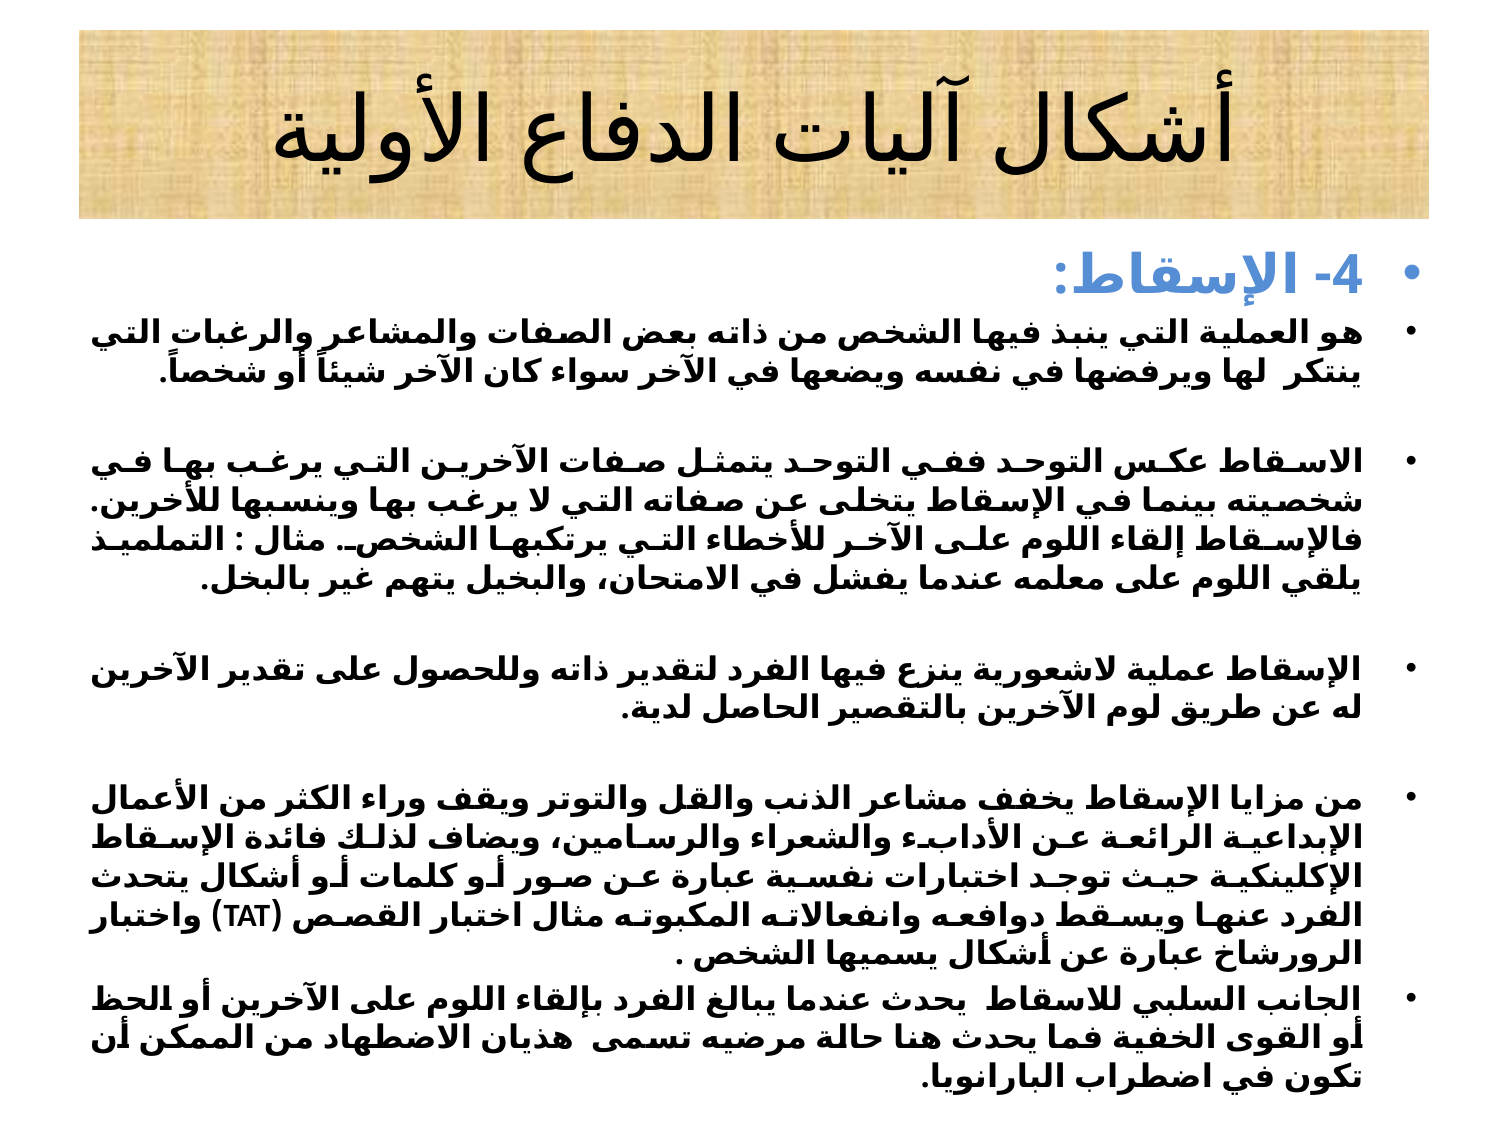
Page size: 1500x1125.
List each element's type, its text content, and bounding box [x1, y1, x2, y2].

title أشكال آليات الدفاع الأولية [79, 30, 1429, 219]
list 4- الإسقاط: هو العملية التي ينبذ فيها الشخص من ذاته بعض الصفات والمشاعر والرغبات التي ينتكر لها ويرفضها في نفسه ويضعها في الآخر سواء كان الآخر شيئاً أو شخصاً. الاسقاط عكس التوحد ففي التوحد يتمثل صفات الآخرين التي يرغب بها في شخصيته بينما في الإسقاط يتخلى عن صفاته التي لا يرغب بها وينسبها للأخرين. فالإسقاط إلقاء اللوم على الآخر للأخطاء التي يرتكبها الشخص. مثال : التملميذ يلقي اللوم على معلمه عندما يفشل في الامتحان، والبخيل يتهم غير بالبخل. الإسقاط عملية لاشعورية ينزع فيها الفرد لتقدير ذاته وللحصول على تقدير الآخرين له عن طريق لوم الآخرين بالتقصير الحاصل لدية. من مزايا الإسقاط يخفف مشاعر الذنب والقل والتوتر ويقف وراء الكثر من الأعمال الإبداعية الرائعة عن الأدابء والشعراء والرسامين، ويضاف لذلك فائدة الإسقاط الإكلينكية حيث توجد اختبارات نفسية عبارة عن صور أو كلمات أو أشكال يتحدث الفرد عنها ويسقط دوافعه وانفعالاته المكبوته مثال اختبار القصص (TAT) واختبار الرورشاخ عبارة عن أشكال يسميها الشخص . الجانب السلبي للاسقاط يحدث عندما يبالغ الفرد بإلقاء اللوم على الآخرين أو الحظ أو القوى الخفية فما يحدث هنا حالة مرضيه تسمى هذيان الاضطهاد من الممكن أن تكون في اضطراب البارانويا. [75, 231, 1425, 1125]
